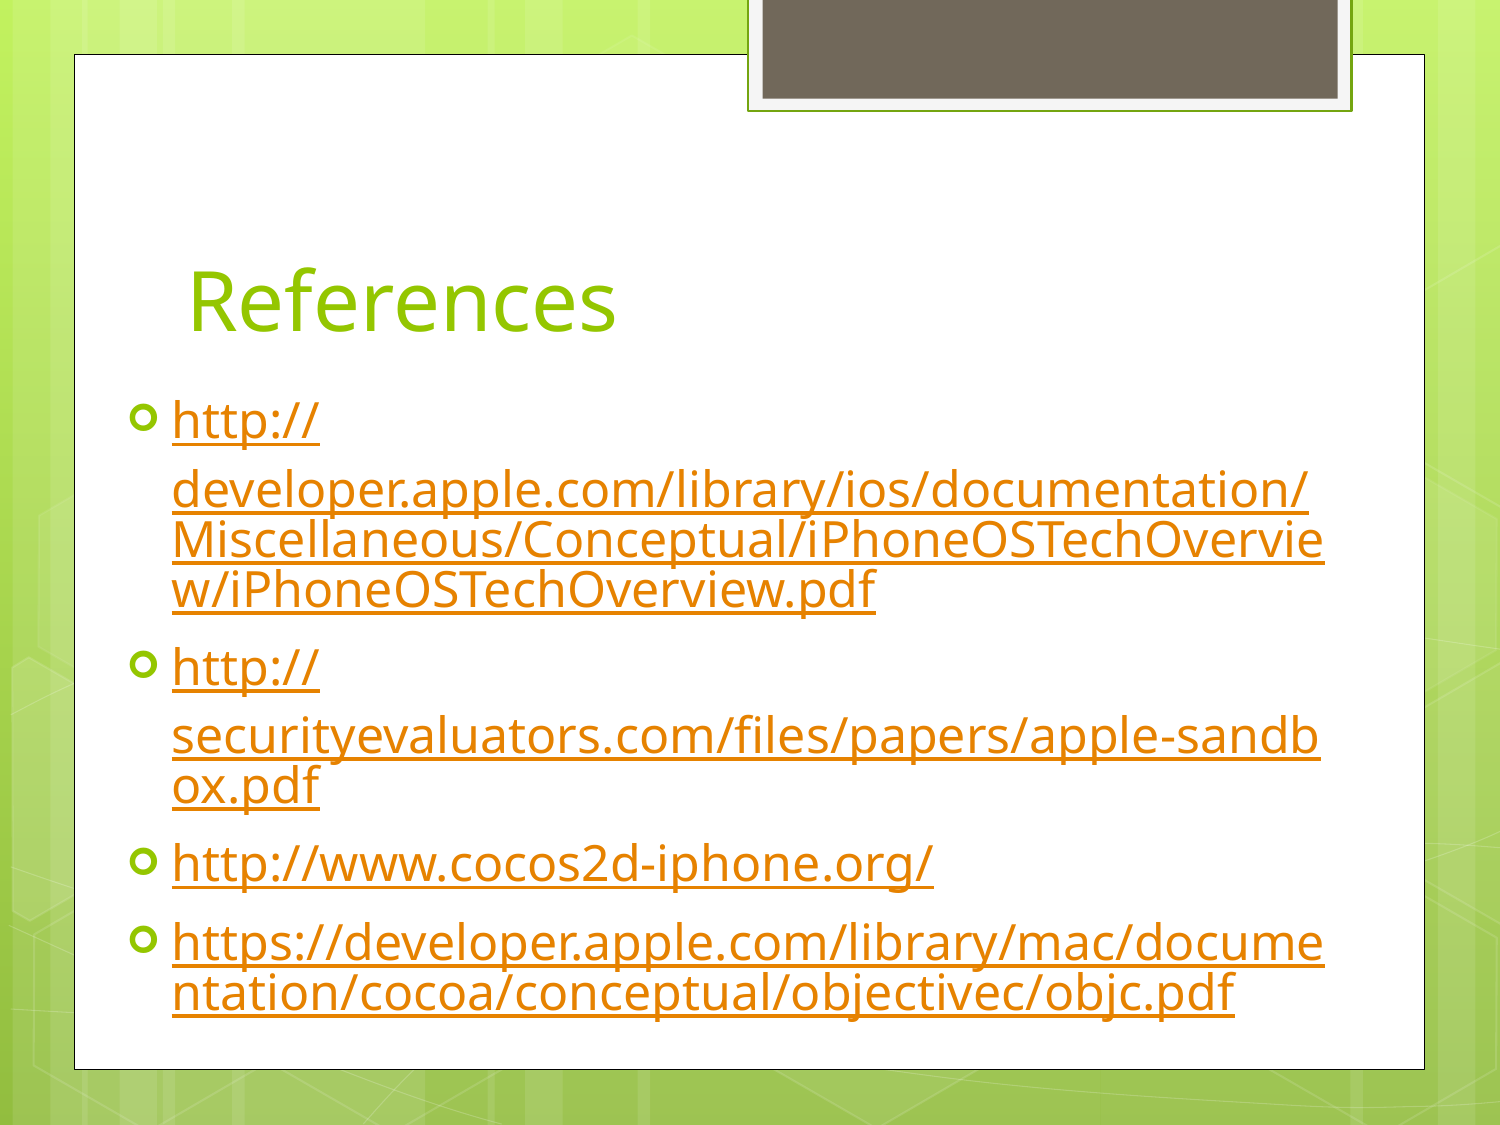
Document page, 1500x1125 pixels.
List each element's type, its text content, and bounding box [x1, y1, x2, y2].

list http://developer.apple.com/library/ios/documentation/Miscellaneous/Conceptual/iPhoneOSTechOverview/iPhoneOSTechOverview.pdf http://securityevaluators.com/files/papers/apple-sandbox.pdf http://www.cocos2d-iphone.org/ https://developer.apple.com/library/mac/documentation/cocoa/conceptual/objectivec/objc.pdf [100, 381, 1353, 957]
title References [171, 168, 1324, 357]
